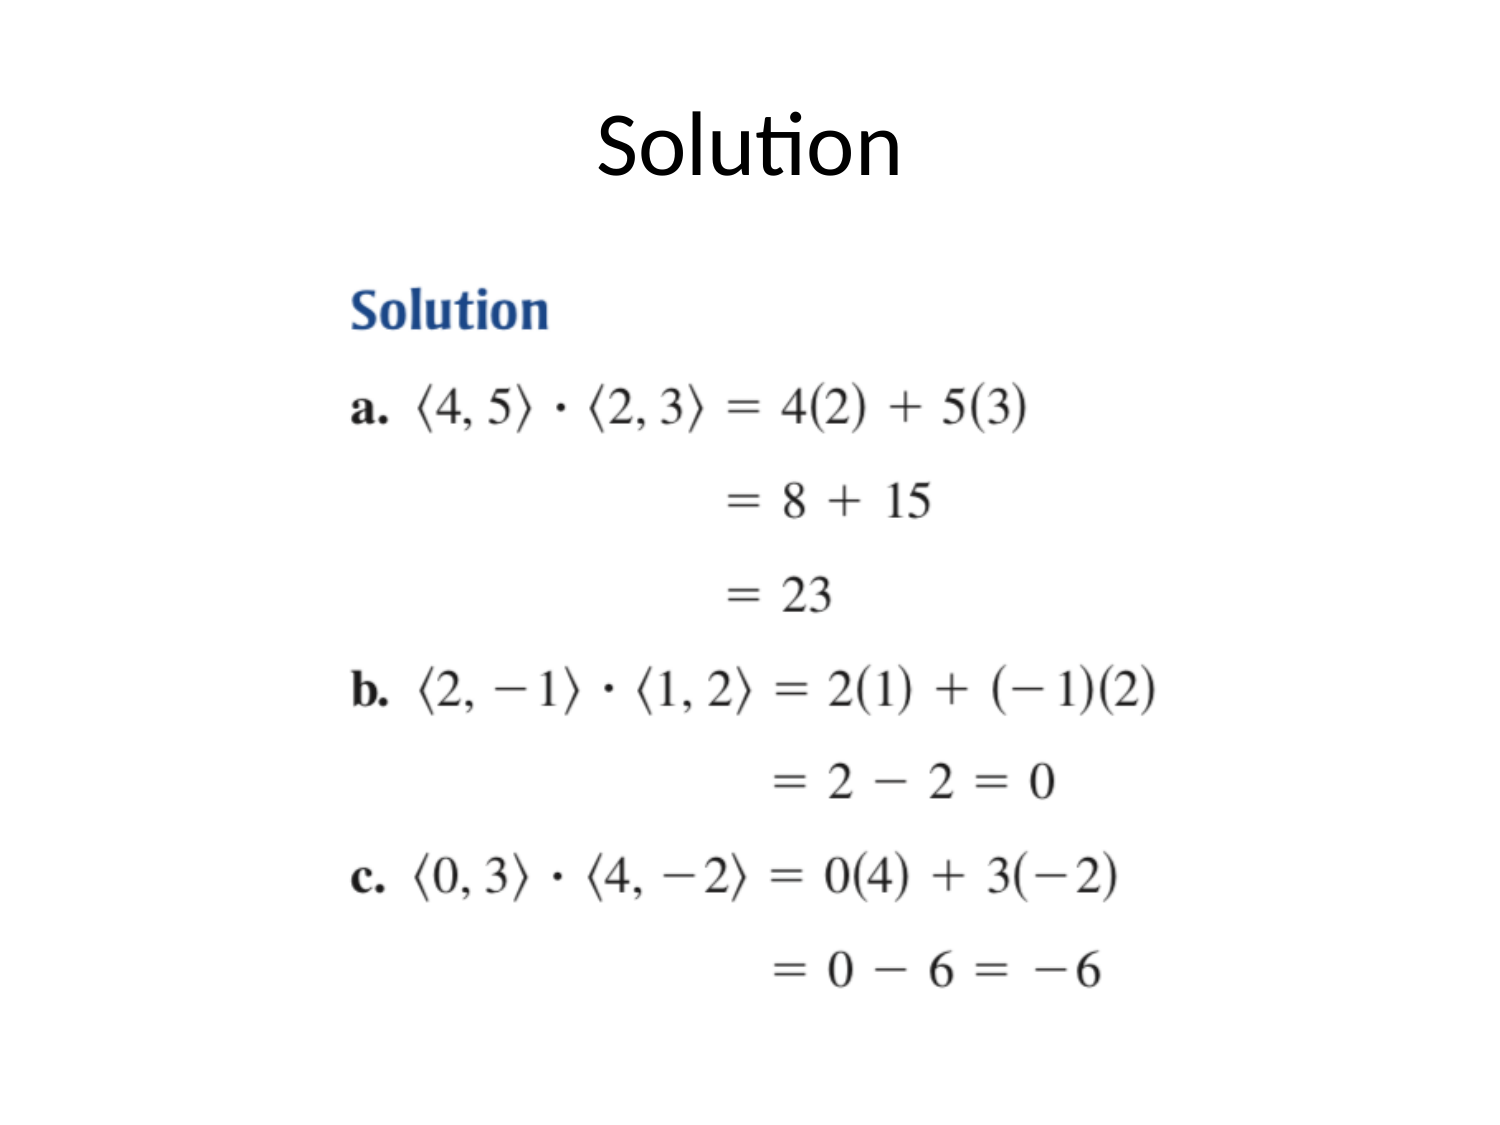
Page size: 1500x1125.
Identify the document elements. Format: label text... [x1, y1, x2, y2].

title Solution [75, 45, 1425, 233]
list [74, 262, 1426, 1006]
